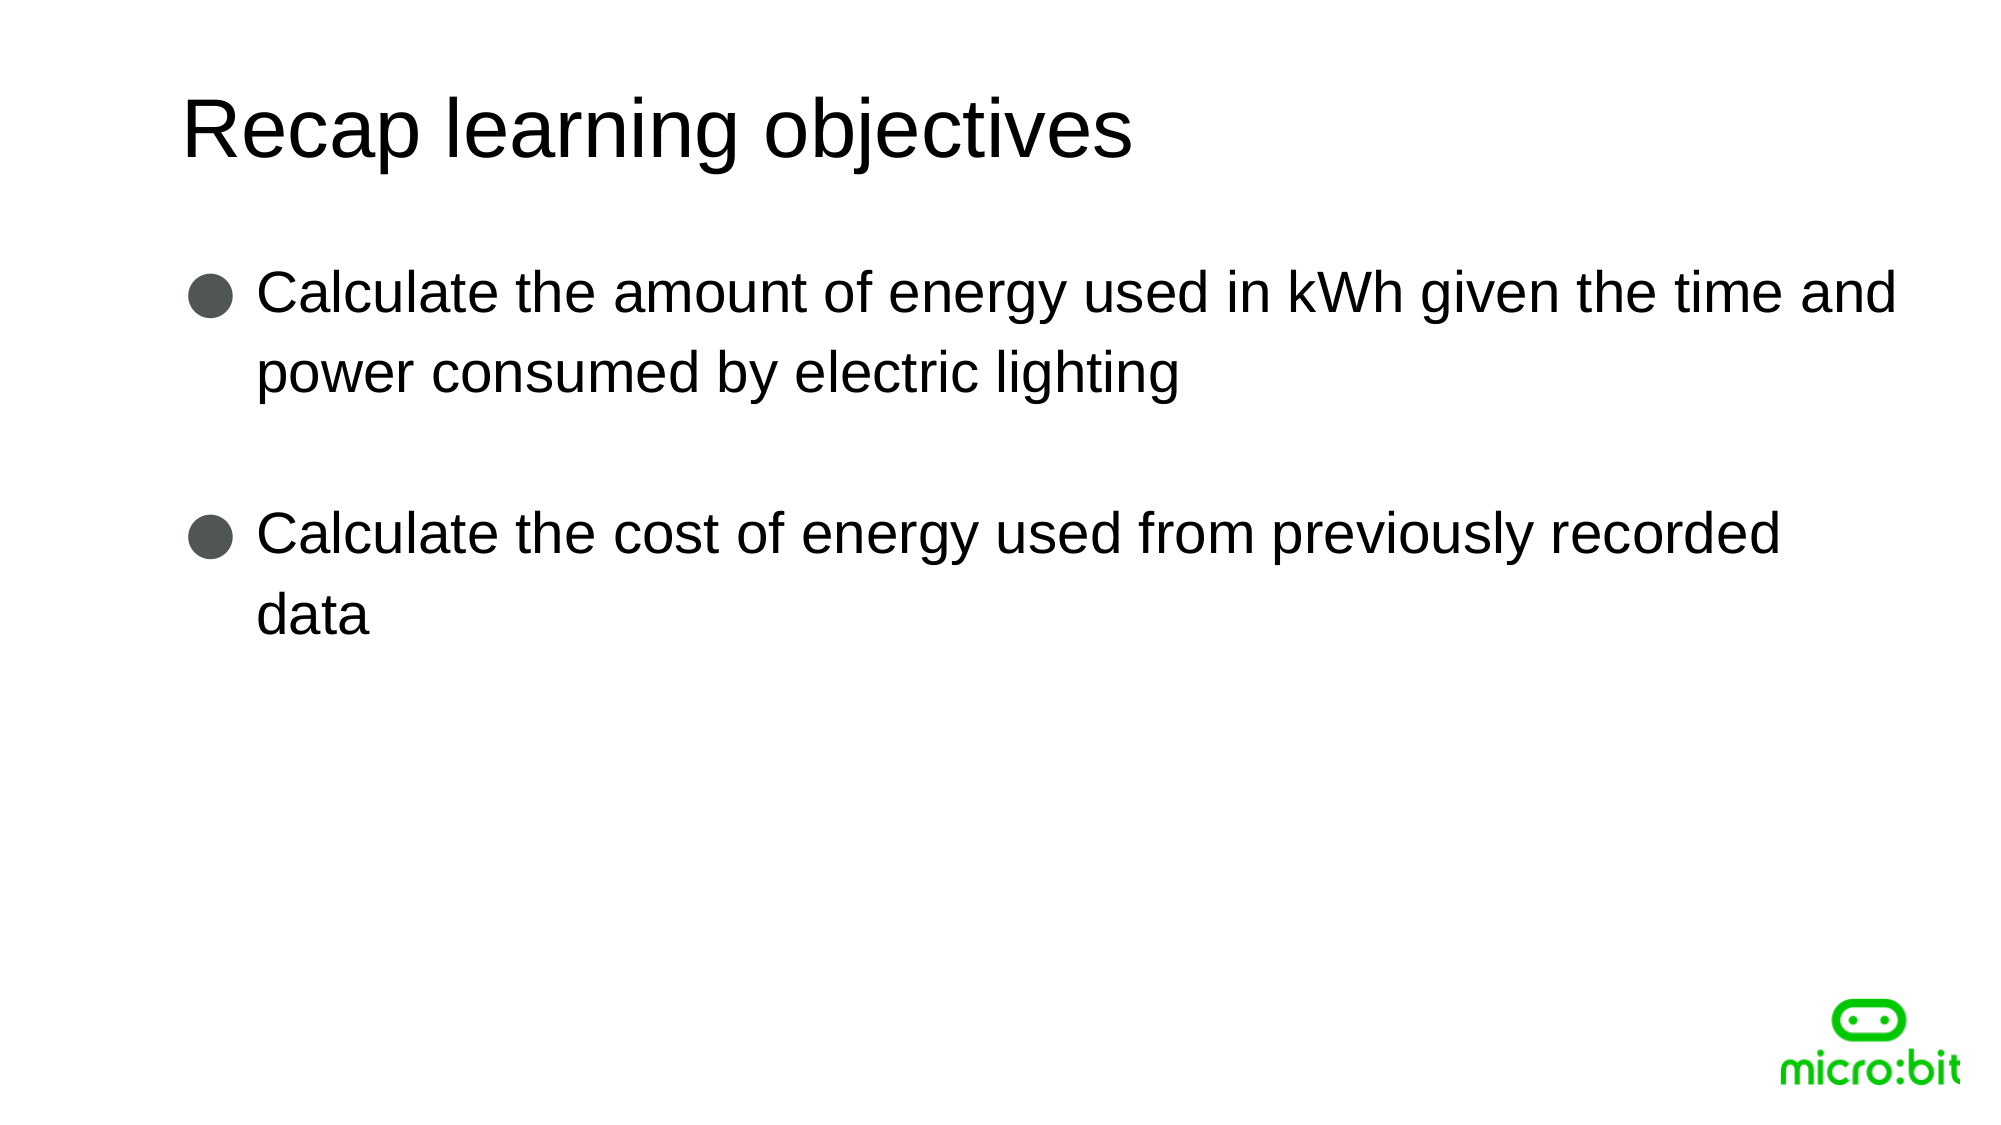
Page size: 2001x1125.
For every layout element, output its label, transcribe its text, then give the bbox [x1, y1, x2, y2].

picture [1780, 998, 1960, 1086]
text_box Recap learning objectives Calculate the amount of energy used in kWh given the time and power consumed by electric lighting Calculate the cost of energy used from previously recorded data [166, 60, 1918, 884]
